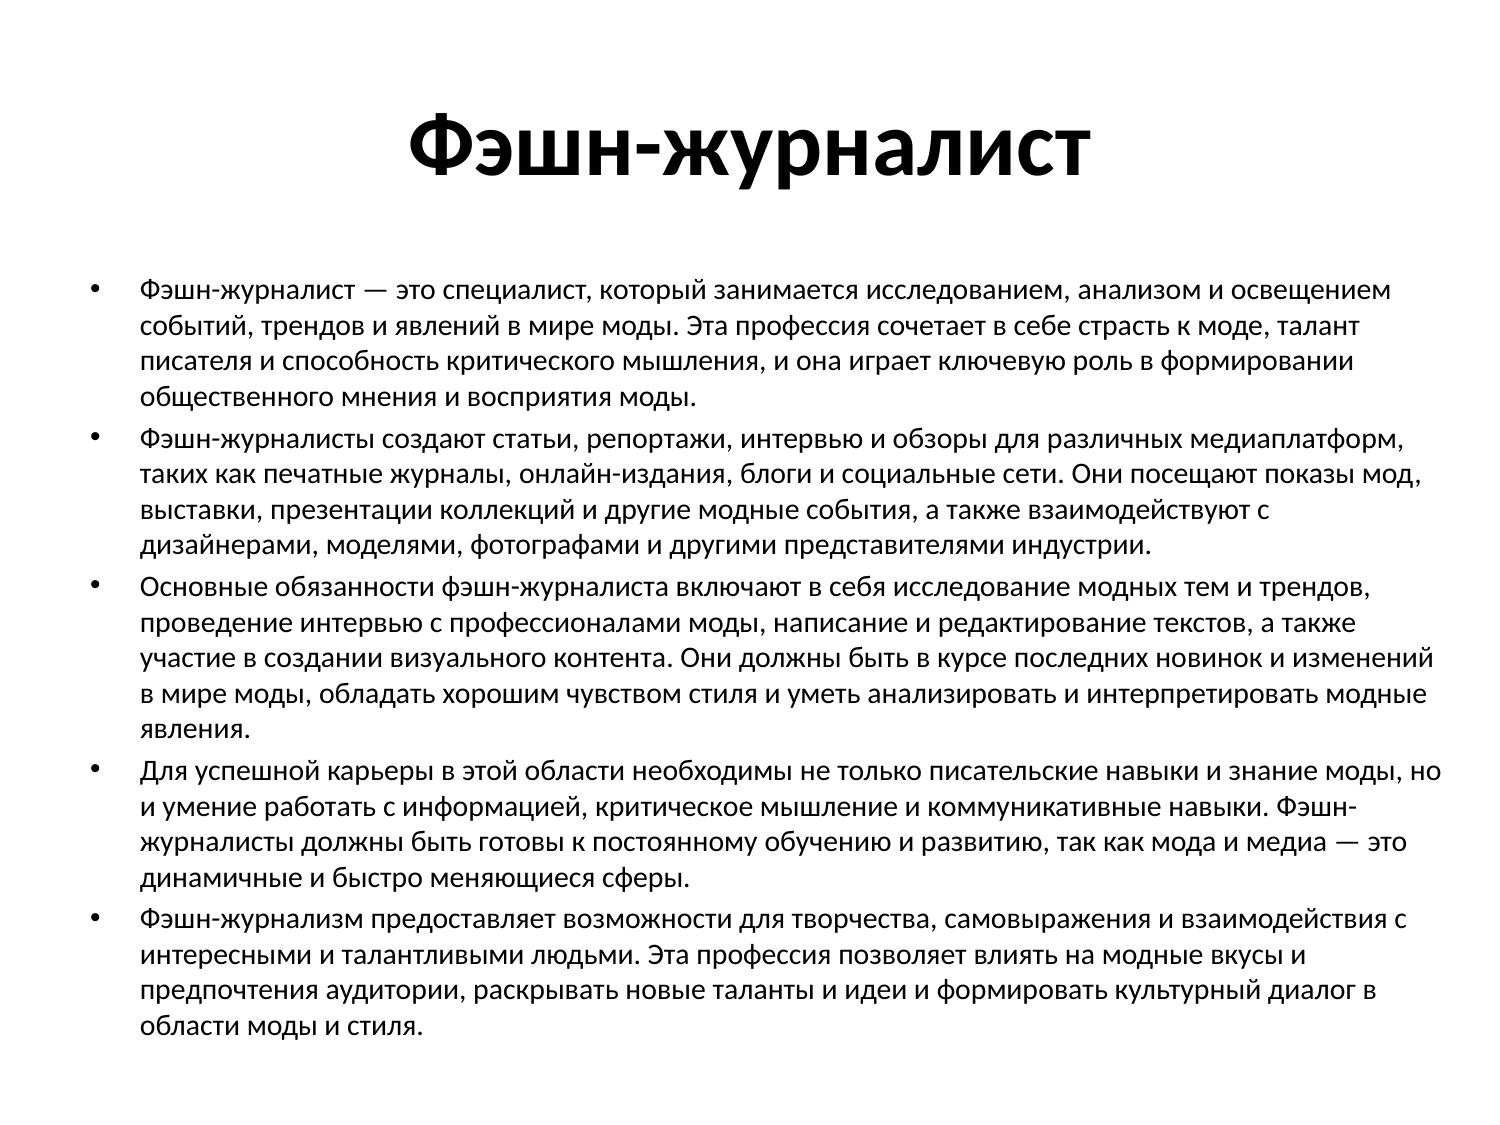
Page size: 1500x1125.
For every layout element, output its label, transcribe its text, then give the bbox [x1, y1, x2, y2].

title Фэшн-журналист [75, 45, 1425, 233]
list Фэшн-журналист — это специалист, который занимается исследованием, анализом и освещением событий, трендов и явлений в мире моды. Эта профессия сочетает в себе страсть к моде, талант писателя и способность критического мышления, и она играет ключевую роль в формировании общественного мнения и восприятия моды. Фэшн-журналисты создают статьи, репортажи, интервью и обзоры для различных медиаплатформ, таких как печатные журналы, онлайн-издания, блоги и социальные сети. Они посещают показы мод, выставки, презентации коллекций и другие модные события, а также взаимодействуют с дизайнерами, моделями, фотографами и другими представителями индустрии. Основные обязанности фэшн-журналиста включают в себя исследование модных тем и трендов, проведение интервью с профессионалами моды, написание и редактирование текстов, а также участие в создании визуального контента. Они должны быть в курсе последних новинок и изменений в мире моды, обладать хорошим чувством стиля и уметь анализировать и интерпретировать модные явления. Для успешной карьеры в этой области необходимы не только писательские навыки и знание моды, но и умение работать с информацией, критическое мышление и коммуникативные навыки. Фэшн-журналисты должны быть готовы к постоянному обучению и развитию, так как мода и медиа — это динамичные и быстро меняющиеся сферы. Фэшн-журнализм предоставляет возможности для творчества, самовыражения и взаимодействия с интересными и талантливыми людьми. Эта профессия позволяет влиять на модные вкусы и предпочтения аудитории, раскрывать новые таланты и идеи и формировать культурный диалог в области моды и стиля. [75, 262, 1459, 1071]
